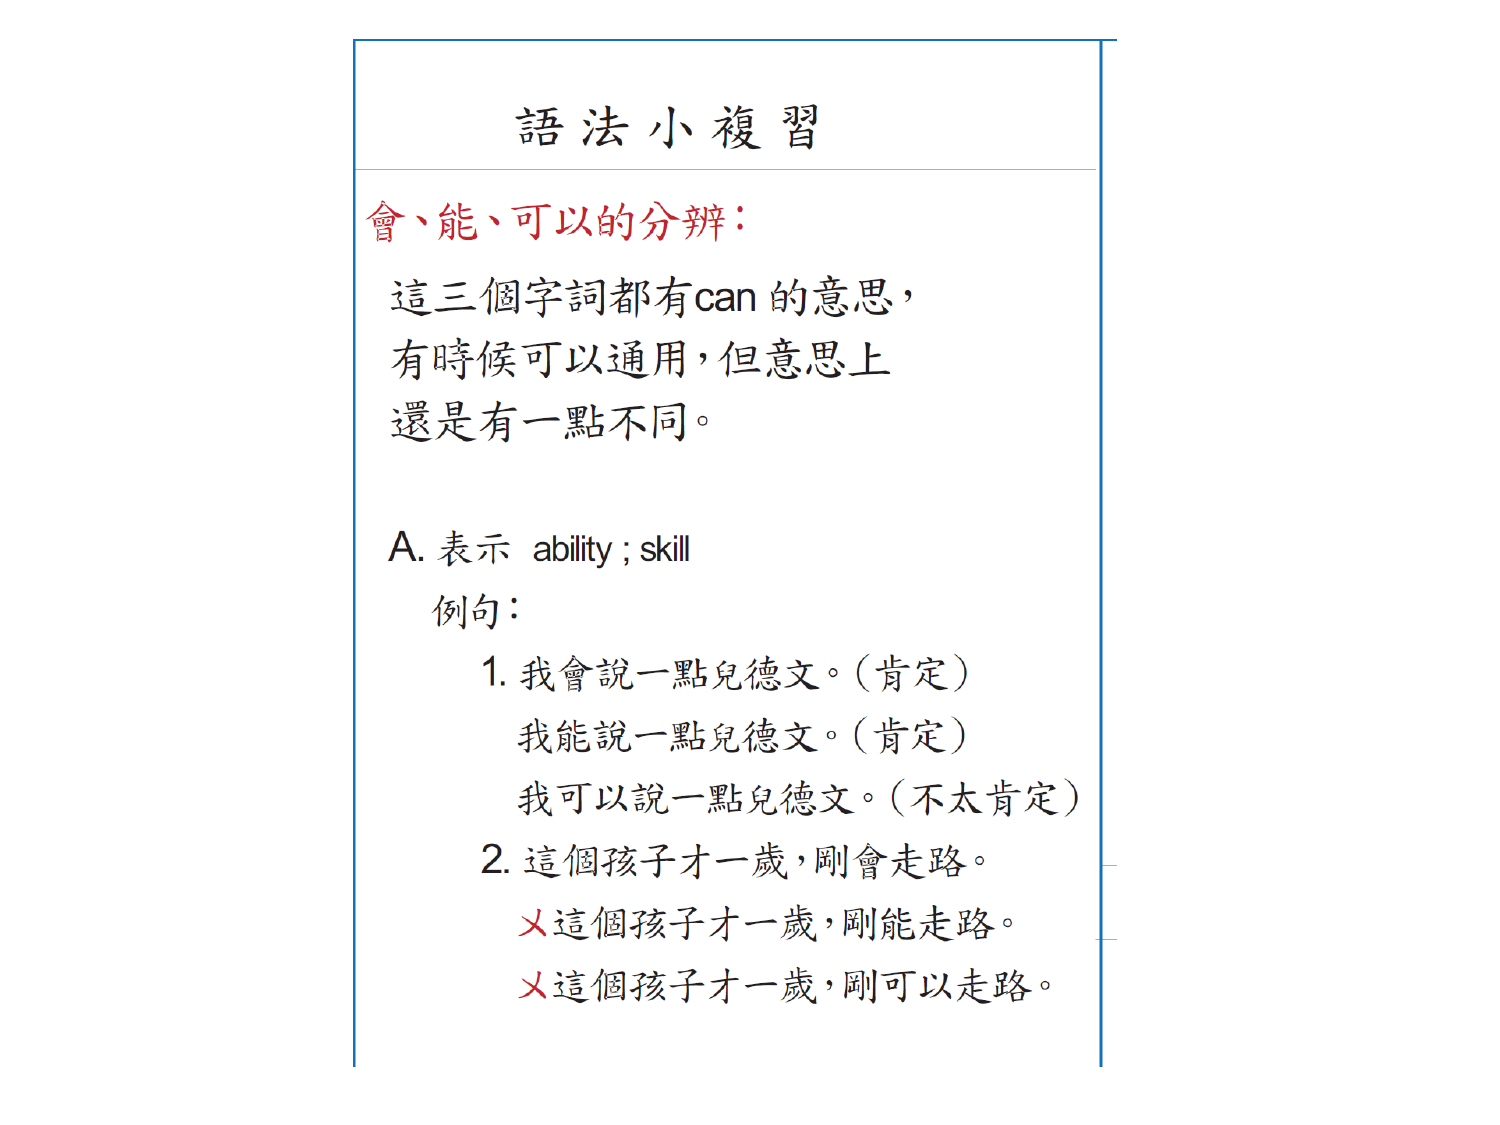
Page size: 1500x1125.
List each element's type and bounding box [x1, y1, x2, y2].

picture [324, 25, 1117, 1067]
